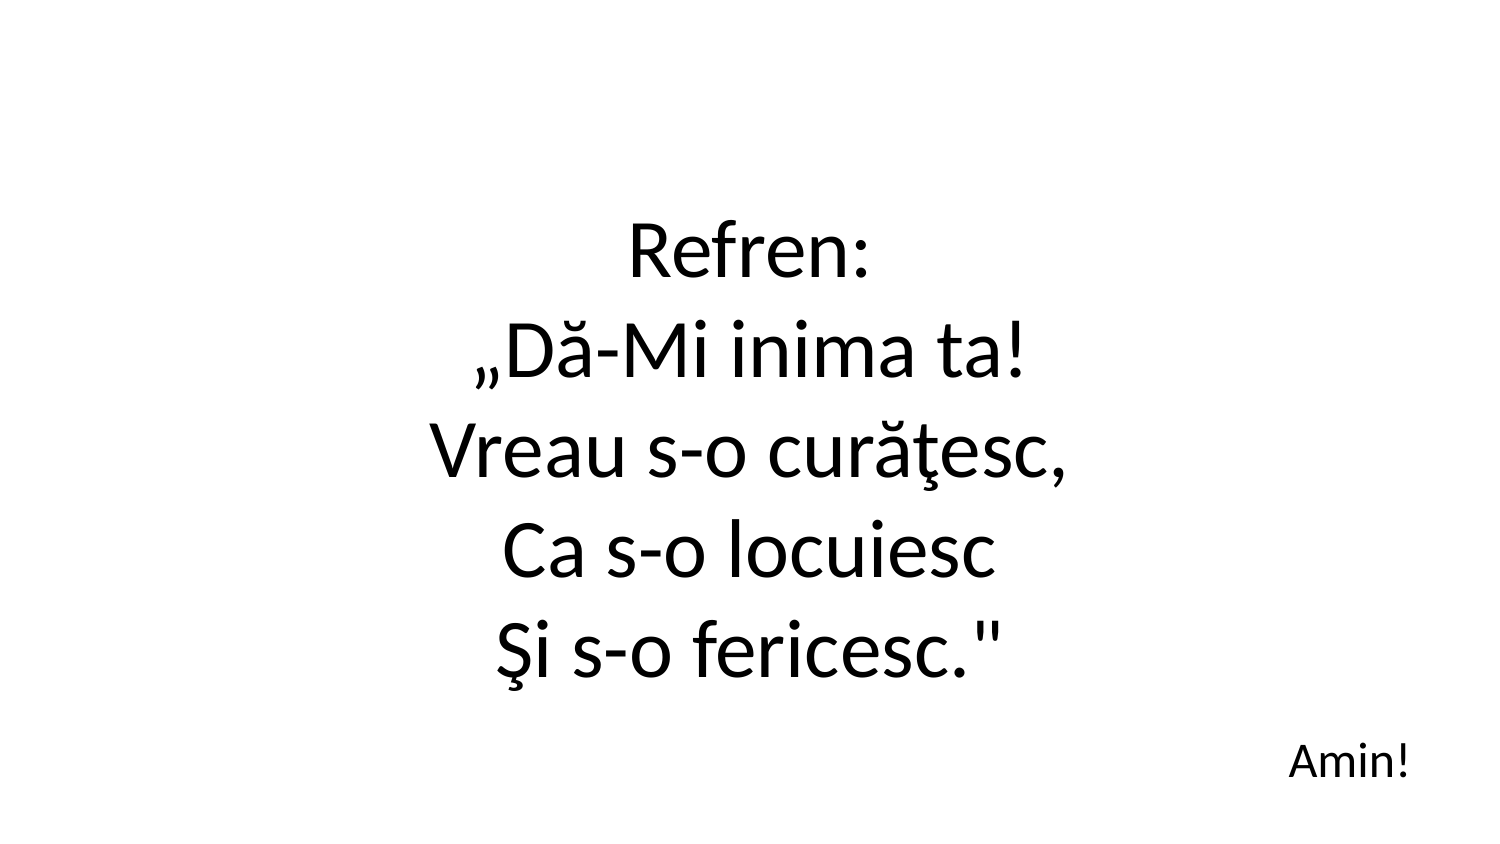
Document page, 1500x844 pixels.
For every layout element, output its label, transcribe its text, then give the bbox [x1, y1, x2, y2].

text_box Refren: „Dă-Mi inima ta! Vreau s-o curăţesc, Ca s-o locuiesc Şi s-o fericesc." [414, 142, 1085, 702]
text_box Amin! [1273, 674, 1427, 795]
